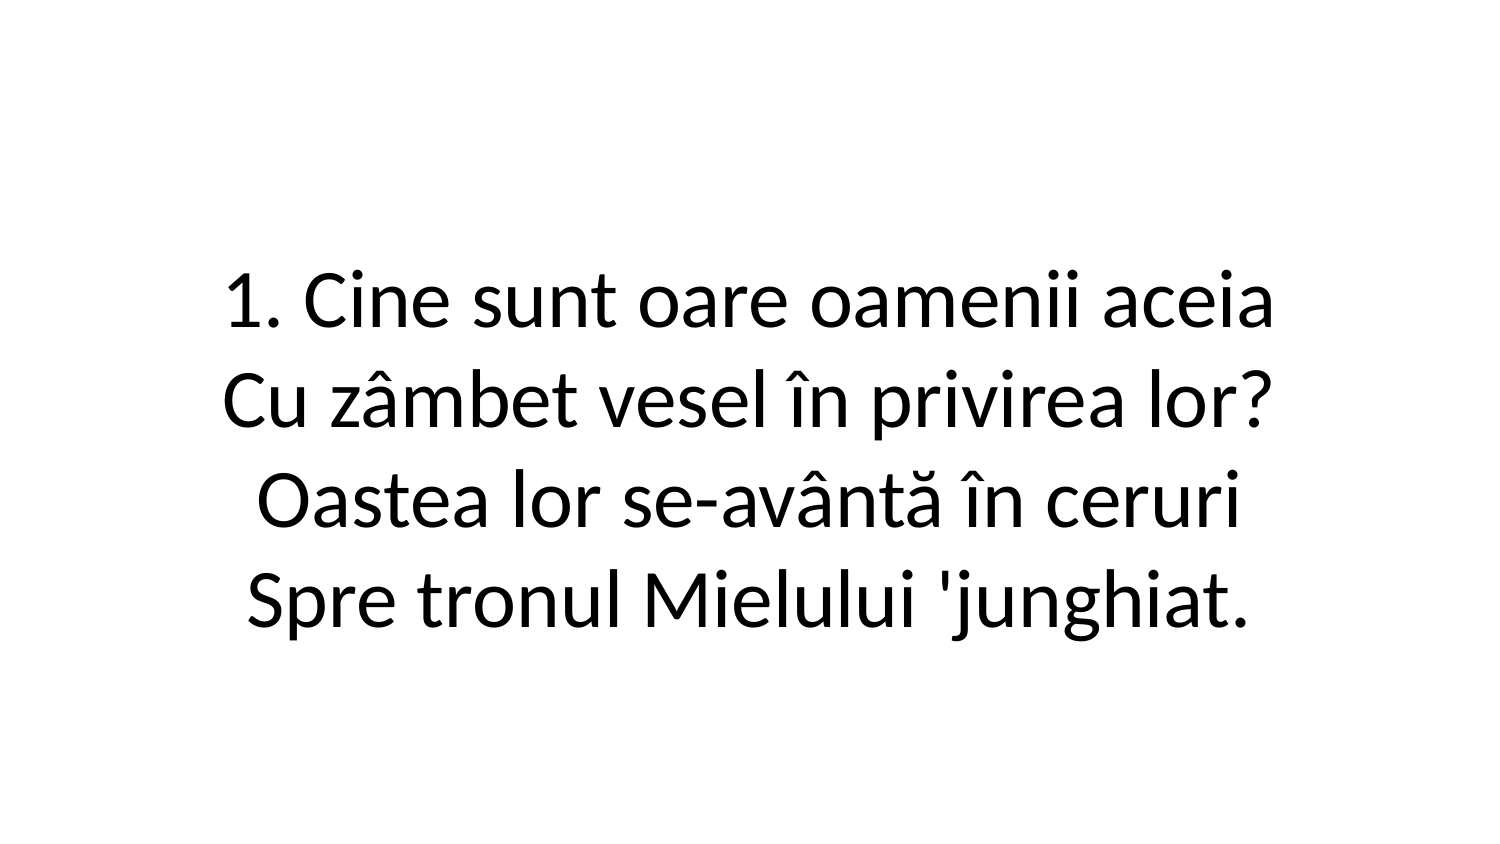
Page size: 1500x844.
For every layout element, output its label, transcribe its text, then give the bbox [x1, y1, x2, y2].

text_box 1. Cine sunt oare oamenii aceia Cu zâmbet vesel în privirea lor? Oastea lor se-avântă în ceruri Spre tronul Mielului 'junghiat. [207, 192, 1293, 652]
